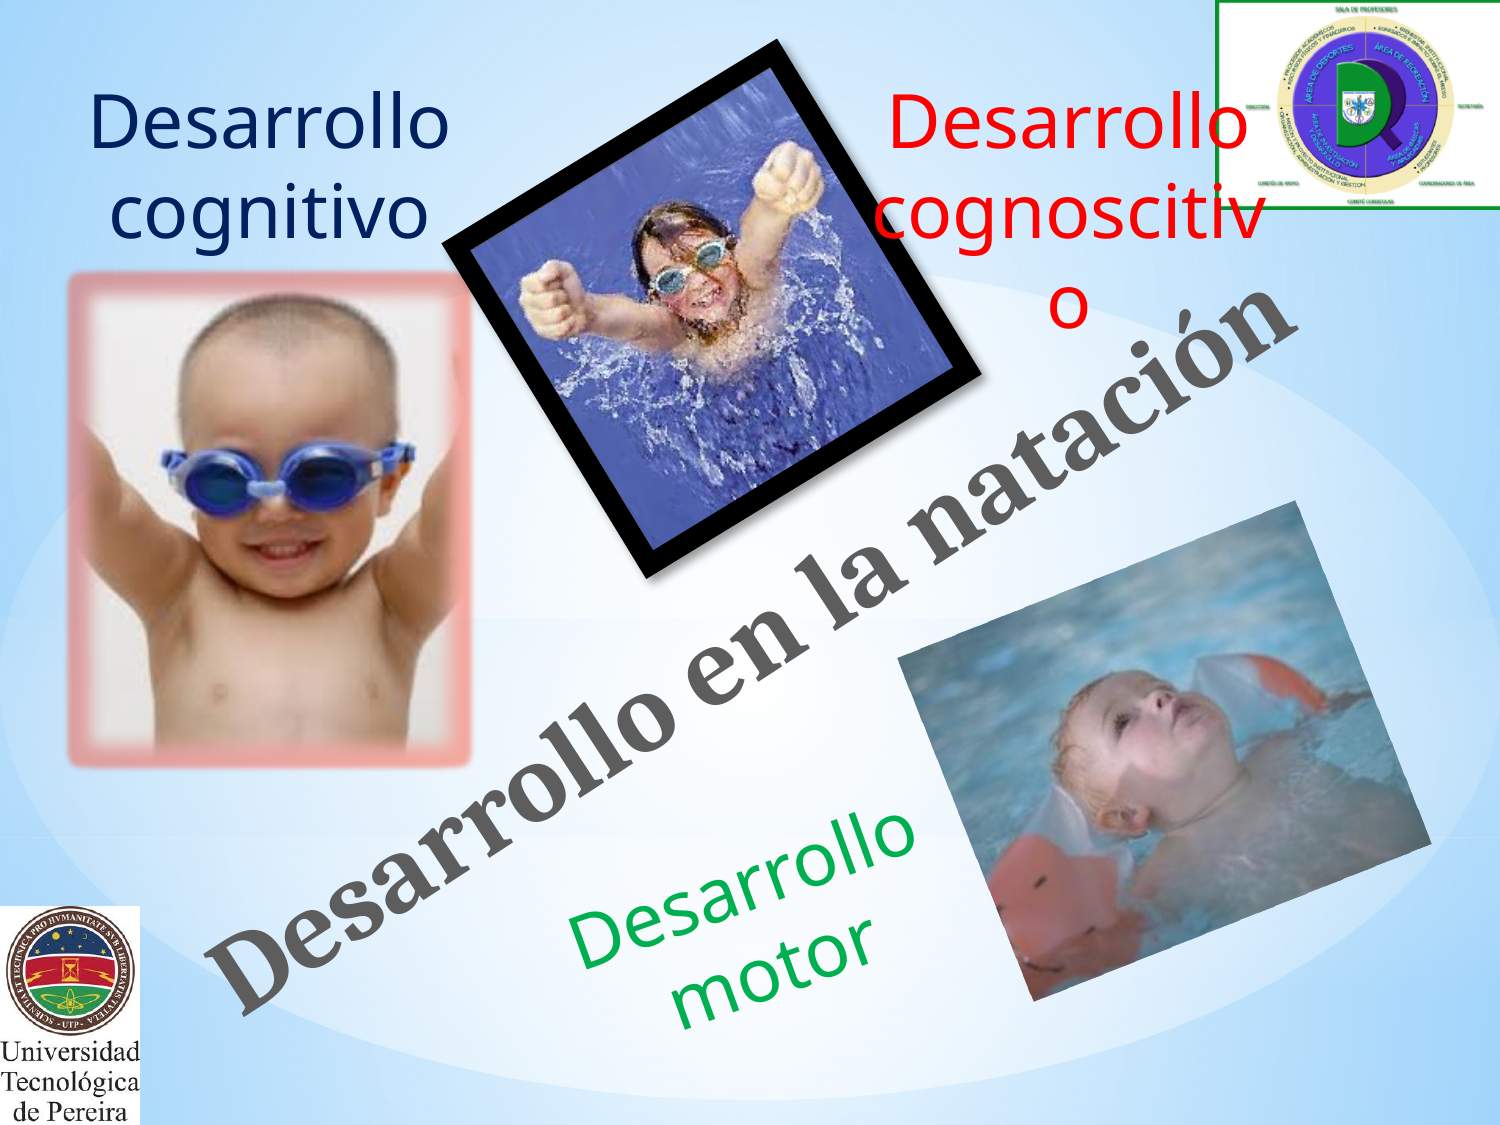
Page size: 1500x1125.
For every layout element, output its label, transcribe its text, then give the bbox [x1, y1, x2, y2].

text_box Desarrollo en la natación [162, 244, 1351, 1053]
picture [1215, 0, 1500, 210]
picture [472, 69, 952, 549]
picture [898, 501, 1431, 1001]
picture [0, 905, 140, 1125]
picture [72, 276, 467, 763]
text_box Desarrollo cognoscitivo [844, 66, 1294, 352]
text_box Desarrollo motor [501, 752, 991, 1097]
text_box Desarrollo cognitivo [57, 66, 483, 262]
